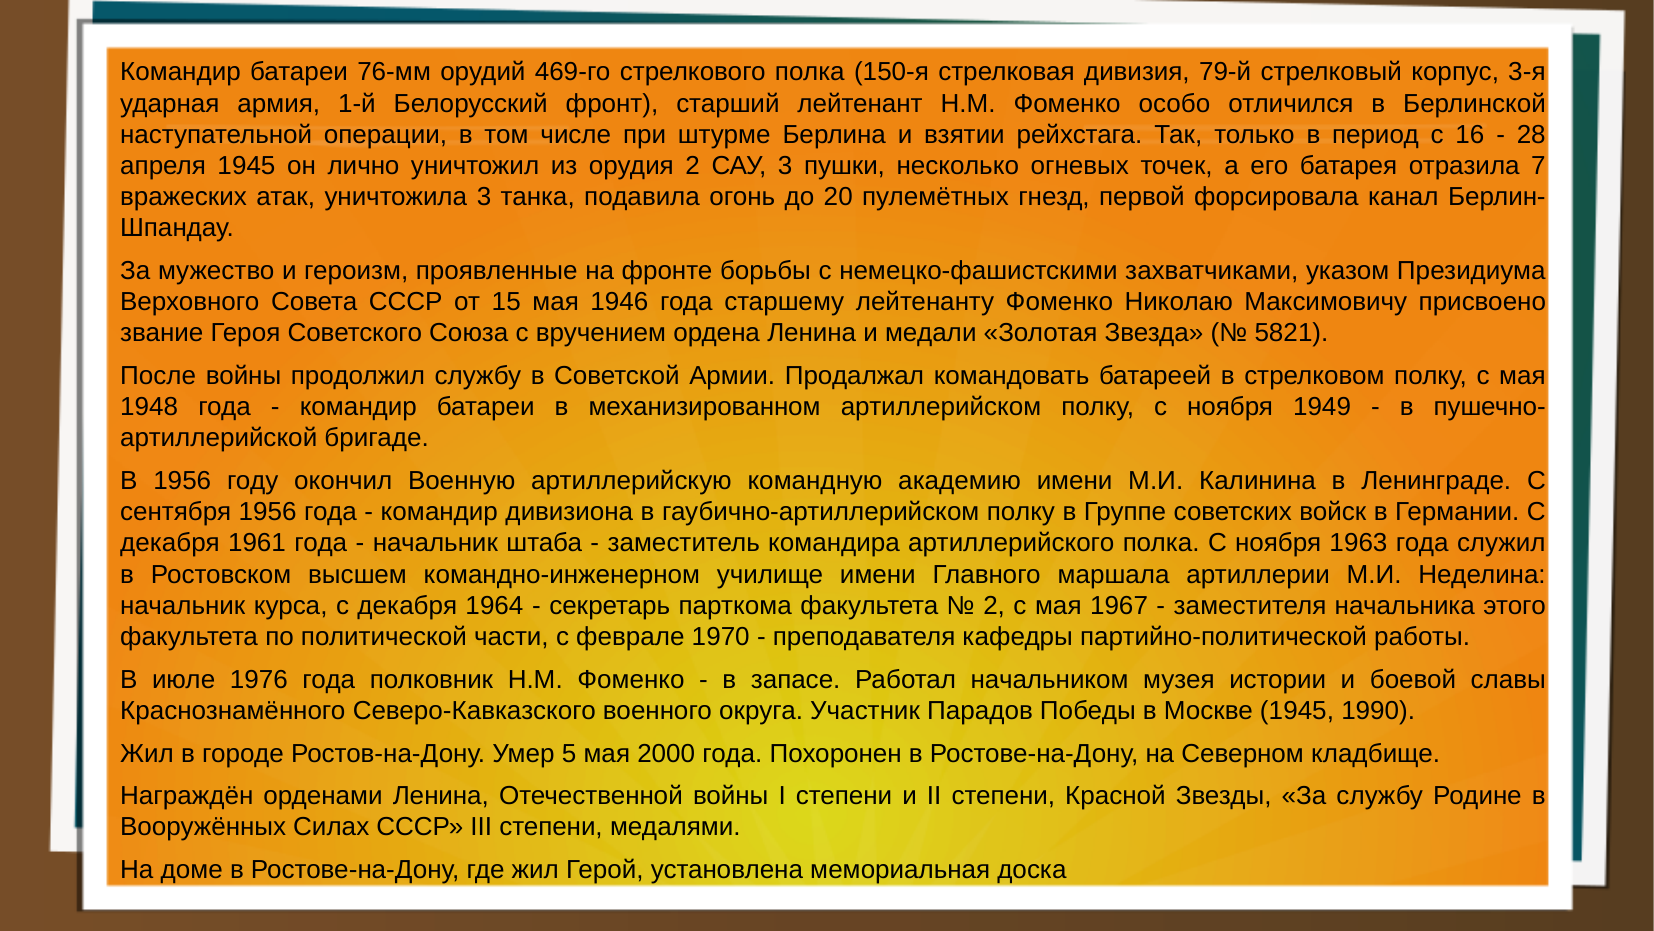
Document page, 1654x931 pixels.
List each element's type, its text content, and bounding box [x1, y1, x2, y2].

picture [0, 0, 1654, 931]
text_box Командир батареи 76-мм орудий 469-го стрелкового полка (150-я стрелковая дивизия, 79-й стрелковый корпус, 3-я ударная армия, 1-й Белорусский фронт), старший лейтенант Н.М. Фоменко особо отличился в Берлинской наступательной операции, в том числе при штурме Берлина и взятии рейхстага. Так, только в период с 16 - 28 апреля 1945 он лично уничтожил из орудия 2 САУ, 3 пушки, несколько огневых точек, а его батарея отразила 7 вражеских атак, уничтожила 3 танка, подавила огонь до 20 пулемётных гнезд, первой форсировала канал Берлин-Шпандау. За мужество и героизм, проявленные на фронте борьбы с немецко-фашистскими захватчиками, указом Президиума Верховного Совета СССР от 15 мая 1946 года старшему лейтенанту Фоменко Николаю Максимовичу присвоено звание Героя Советского Союза с вручением ордена Ленина и медали «Золотая Звезда» (№ 5821). После войны продолжил службу в Советской Армии. Продалжал командовать батареей в стрелковом полку, с мая 1948 года - командир батареи в механизированном артиллерийском полку, с ноября 1949 - в пушечно-артиллерийской бригаде. В 1956 году окончил Военную артиллерийскую командную академию имени М.И. Калинина в Ленинграде. С сентября 1956 года - командир дивизиона в гаубично-артиллерийском полку в Группе советских войск в Германии. С декабря 1961 года - начальник штаба - заместитель командира артиллерийского полка. С ноября 1963 года служил в Ростовском высшем командно-инженерном училище имени Главного маршала артиллерии М.И. Неделина: начальник курса, с декабря 1964 - секретарь парткома факультета № 2, с мая 1967 - заместителя начальника этого факультета по политической части, с феврале 1970 - преподавателя кафедры партийно-политической работы. В июле 1976 года полковник Н.М. Фоменко - в запасе. Работал начальником музея истории и боевой славы Краснознамённого Северо-Кавказского военного округа. Участник Парадов Победы в Москве (1945, 1990). Жил в городе Ростов-на-Дону. Умер 5 мая 2000 года. Похоронен в Ростове-на-Дону, на Северном кладбище. Награждён орденами Ленина, Отечественной войны I степени и II степени, Красной Звезды, «За службу Родине в Вооружённых Силах СССР» III степени, медалями. На доме в Ростове-на-Дону, где жил Герой, установлена мемориальная доска [53, 54, 1548, 894]
